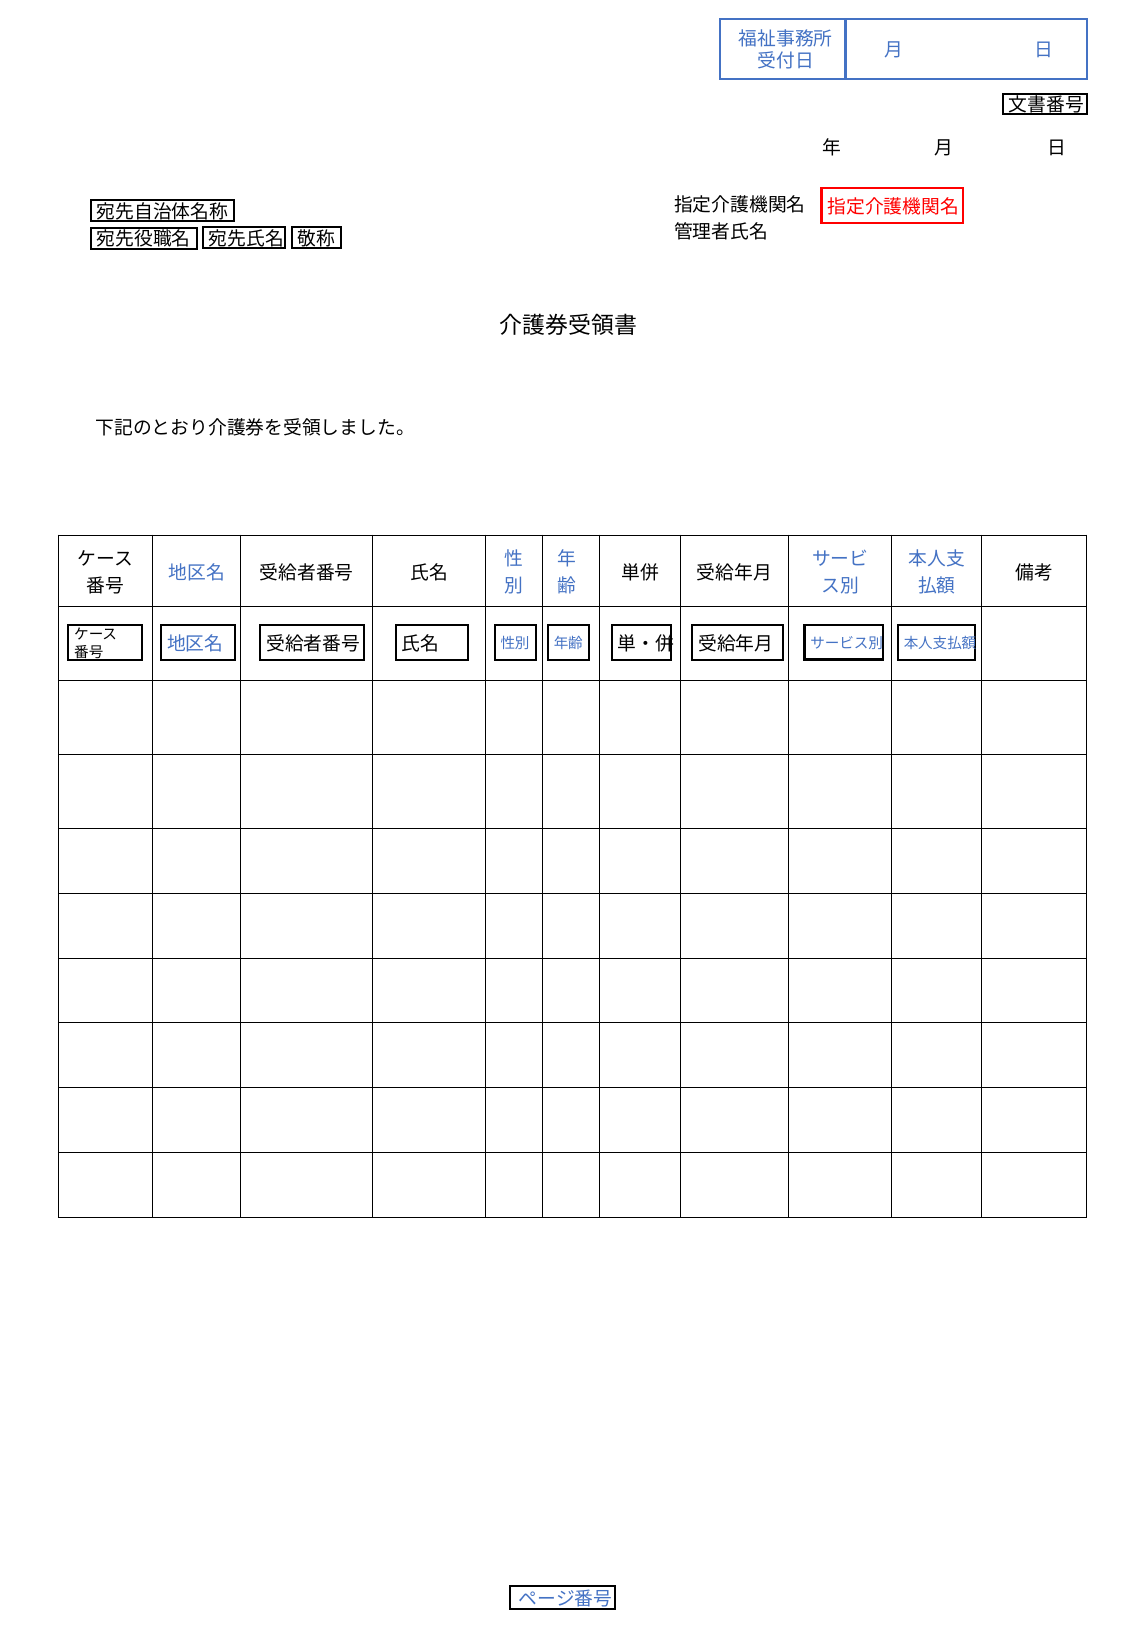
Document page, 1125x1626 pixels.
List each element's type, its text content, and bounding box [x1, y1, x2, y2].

table_cell [373, 607, 485, 680]
table_header 地区名 [153, 536, 240, 606]
table_cell [681, 681, 788, 754]
text_box 性別 [494, 624, 537, 661]
table_cell [486, 959, 542, 1022]
table_cell [543, 894, 599, 958]
table_cell [543, 681, 599, 754]
table_cell [681, 894, 788, 958]
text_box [720, 18, 1087, 115]
table_cell [681, 959, 788, 1022]
table_cell [241, 829, 372, 893]
table_cell [153, 1153, 240, 1217]
table_cell [153, 681, 240, 754]
table_cell [789, 829, 891, 893]
table_cell [681, 829, 788, 893]
table_cell [59, 755, 152, 828]
table_cell [789, 894, 891, 958]
table_cell [543, 1088, 599, 1152]
table_cell [486, 1088, 542, 1152]
text_box ページ番号 [509, 1585, 616, 1610]
table_cell [600, 1153, 680, 1217]
table_cell [486, 755, 542, 828]
text_box 管理者氏名 [667, 220, 776, 243]
table_cell [486, 607, 542, 680]
table_cell [153, 607, 240, 680]
table_cell [59, 681, 152, 754]
table_cell [789, 1023, 891, 1087]
table_cell [789, 1153, 891, 1217]
table_cell [681, 1088, 788, 1152]
text_box 単・併 [611, 624, 672, 661]
table_cell [373, 959, 485, 1022]
table_cell [600, 755, 680, 828]
text_box ケース 番号 [67, 624, 143, 661]
table_cell [373, 1023, 485, 1087]
table_cell [373, 829, 485, 893]
table_cell [486, 681, 542, 754]
table_cell [241, 1153, 372, 1217]
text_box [90, 200, 342, 249]
text_box 指定介護機関名 [667, 192, 811, 215]
table_header ケース番号 [59, 536, 152, 606]
table_cell [543, 755, 599, 828]
table_cell [373, 1088, 485, 1152]
table_cell [892, 1023, 981, 1087]
text_box 受給者番号 [259, 624, 365, 661]
table_cell [59, 1153, 152, 1217]
table_cell [892, 829, 981, 893]
table_cell [600, 894, 680, 958]
table_cell [373, 894, 485, 958]
table_cell [59, 959, 152, 1022]
table_cell [982, 959, 1086, 1022]
table_cell [892, 681, 981, 754]
table_cell [681, 1023, 788, 1087]
table_cell [543, 607, 599, 680]
table_cell [153, 1088, 240, 1152]
table_header 氏名 [373, 536, 485, 606]
table_cell [59, 1088, 152, 1152]
table_cell [241, 1088, 372, 1152]
table_cell [59, 1023, 152, 1087]
table_cell [153, 894, 240, 958]
table_cell [241, 894, 372, 958]
table_cell [982, 829, 1086, 893]
table_header 年齢 [543, 536, 599, 606]
table_cell [681, 607, 788, 680]
table_cell [486, 894, 542, 958]
table_cell [153, 829, 240, 893]
table_cell [681, 755, 788, 828]
table_header 本人支払額 [892, 536, 981, 606]
table_cell [982, 1088, 1086, 1152]
table_cell [59, 607, 152, 680]
table_header サービス別 [789, 536, 891, 606]
table_cell [892, 1153, 981, 1217]
table_cell [892, 894, 981, 958]
table_header 受給者番号 [241, 536, 372, 606]
table_cell [789, 755, 891, 828]
table_cell [892, 755, 981, 828]
table_cell [153, 755, 240, 828]
table_cell [600, 829, 680, 893]
text_box 年 月 日 [815, 133, 1005, 162]
table_cell [600, 681, 680, 754]
table_cell [373, 755, 485, 828]
table_header 受給年月 [681, 536, 788, 606]
table_cell [543, 1023, 599, 1087]
table_cell [789, 1088, 891, 1152]
table_header 単併 [600, 536, 680, 606]
table_cell [153, 1023, 240, 1087]
table_cell [241, 755, 372, 828]
table_cell [373, 681, 485, 754]
table_cell [486, 1153, 542, 1217]
text_box 介護券受領書 [96, 302, 1042, 346]
table_cell [153, 959, 240, 1022]
text_box 年齢 [547, 624, 590, 661]
table_cell [892, 607, 981, 680]
table_header 備考 [982, 536, 1086, 606]
table_cell [241, 681, 372, 754]
table_cell [59, 829, 152, 893]
table_cell [241, 959, 372, 1022]
table_cell [486, 1023, 542, 1087]
table_cell [600, 1088, 680, 1152]
table_cell [982, 1023, 1086, 1087]
table_cell [789, 607, 891, 680]
table_header 性別 [486, 536, 542, 606]
table_cell [982, 607, 1086, 680]
table_cell [59, 894, 152, 958]
table_cell [600, 607, 680, 680]
text_box 地区名 [160, 624, 236, 661]
text_box 本人支払額 [897, 624, 976, 661]
table_cell [892, 1088, 981, 1152]
table_cell [543, 829, 599, 893]
table_cell [982, 1153, 1086, 1217]
table_cell [982, 755, 1086, 828]
text_box 受給年月 [691, 624, 784, 661]
text_box 指定介護機関名 [820, 187, 964, 224]
table_cell [543, 959, 599, 1022]
table_cell [486, 829, 542, 893]
table_cell [241, 607, 372, 680]
table_cell [681, 1153, 788, 1217]
table_cell [600, 1023, 680, 1087]
table_cell [789, 681, 891, 754]
table_cell [892, 959, 981, 1022]
text_box 氏名 [395, 624, 469, 661]
table_cell [373, 1153, 485, 1217]
table_cell [543, 1153, 599, 1217]
table_cell [241, 1023, 372, 1087]
table_cell [600, 959, 680, 1022]
text_box サービス別 [803, 624, 884, 661]
text_box 下記のとおり介護券を受領しました。 [89, 415, 1037, 438]
table_cell [982, 894, 1086, 958]
table_cell [789, 959, 891, 1022]
table_cell [982, 681, 1086, 754]
